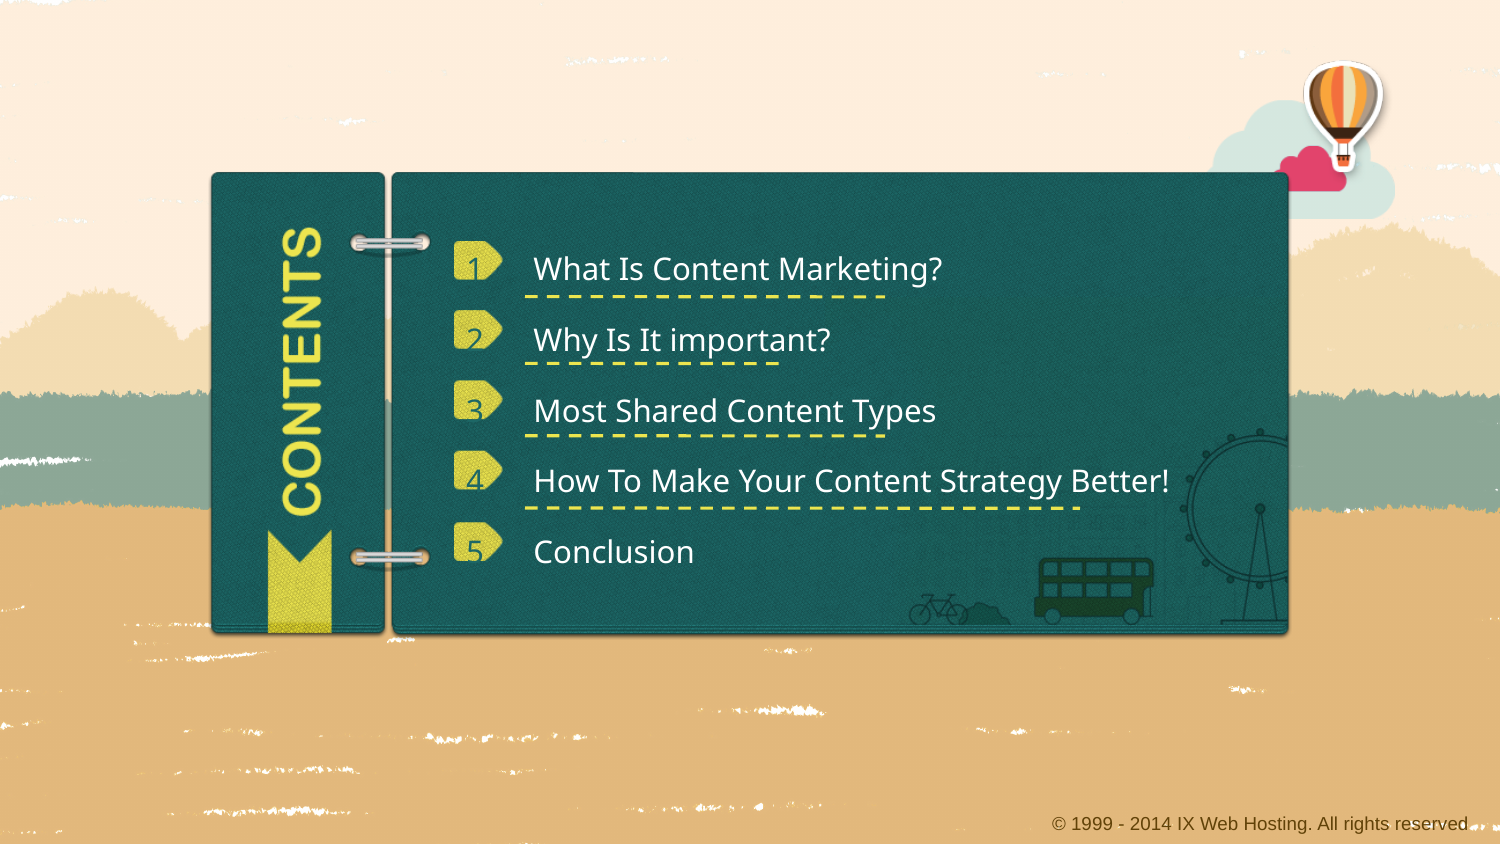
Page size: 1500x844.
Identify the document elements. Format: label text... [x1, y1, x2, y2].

picture [0, 0, 1500, 844]
text_box © 1999 - 2014 IX Web Hosting. All rights reserved [1037, 804, 1500, 842]
